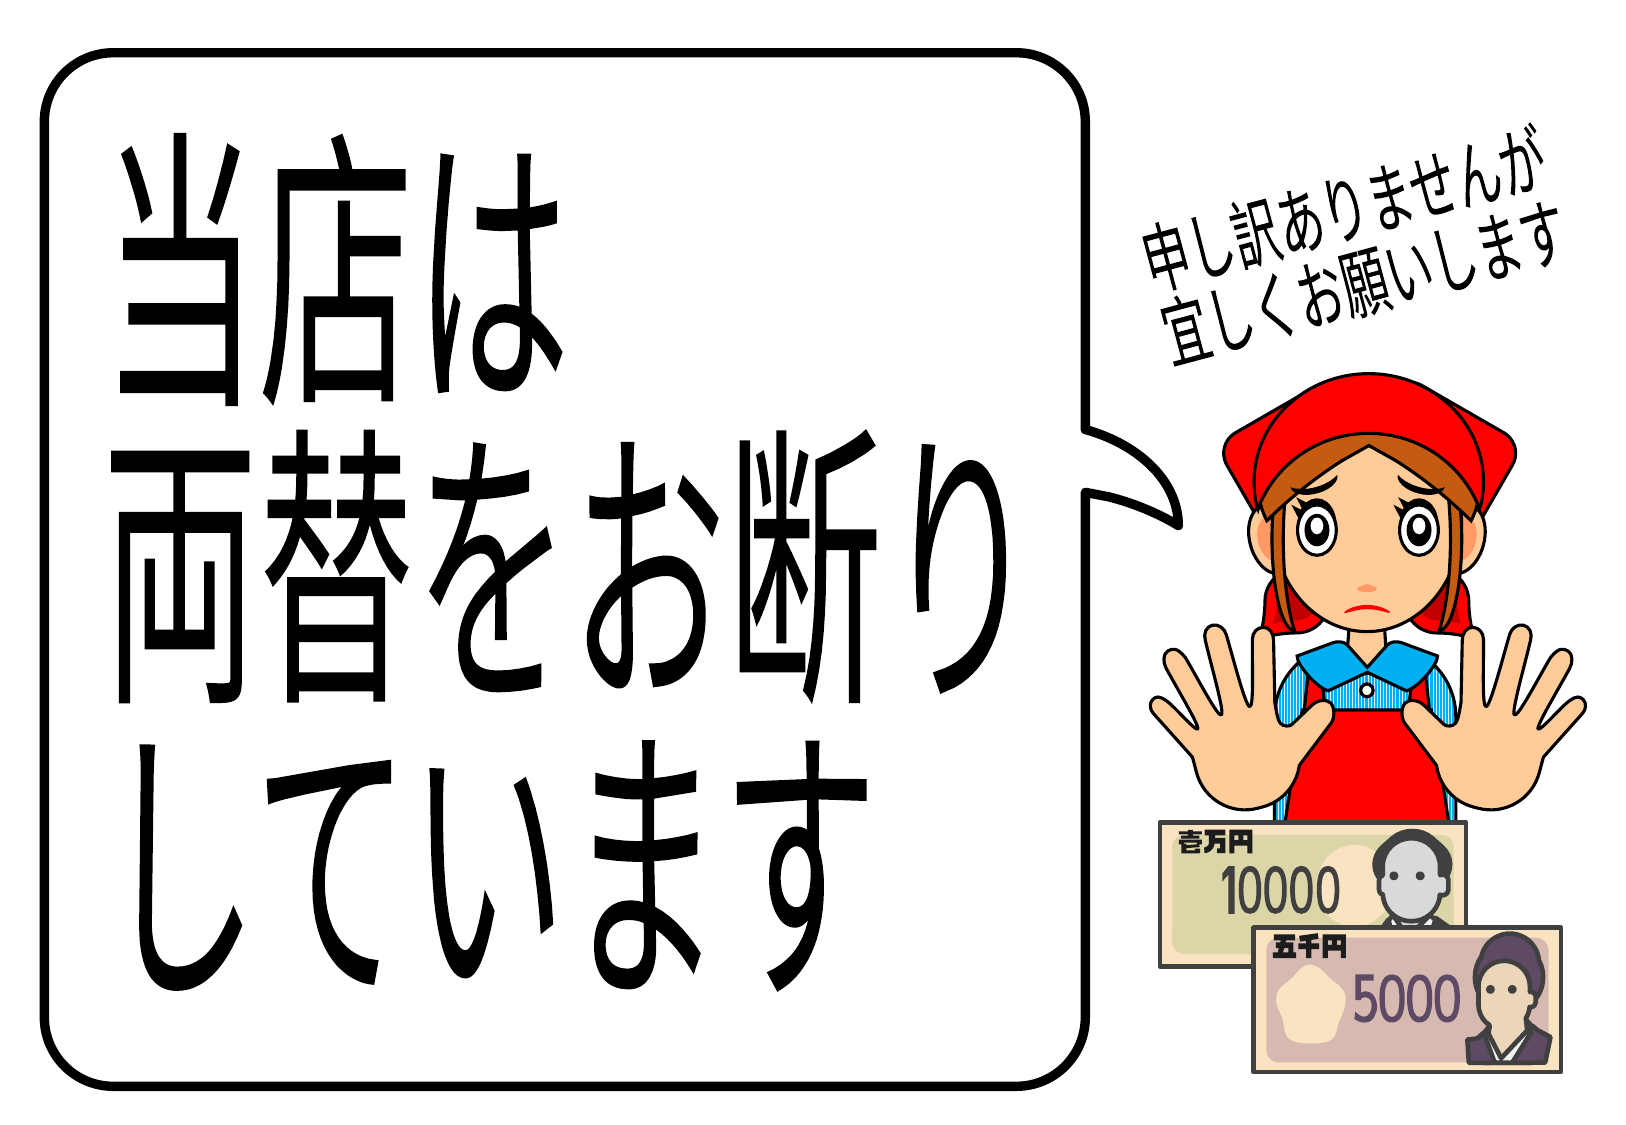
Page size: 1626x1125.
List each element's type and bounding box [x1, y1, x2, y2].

text_box [1155, 373, 1581, 1073]
text_box [44, 52, 1150, 1087]
